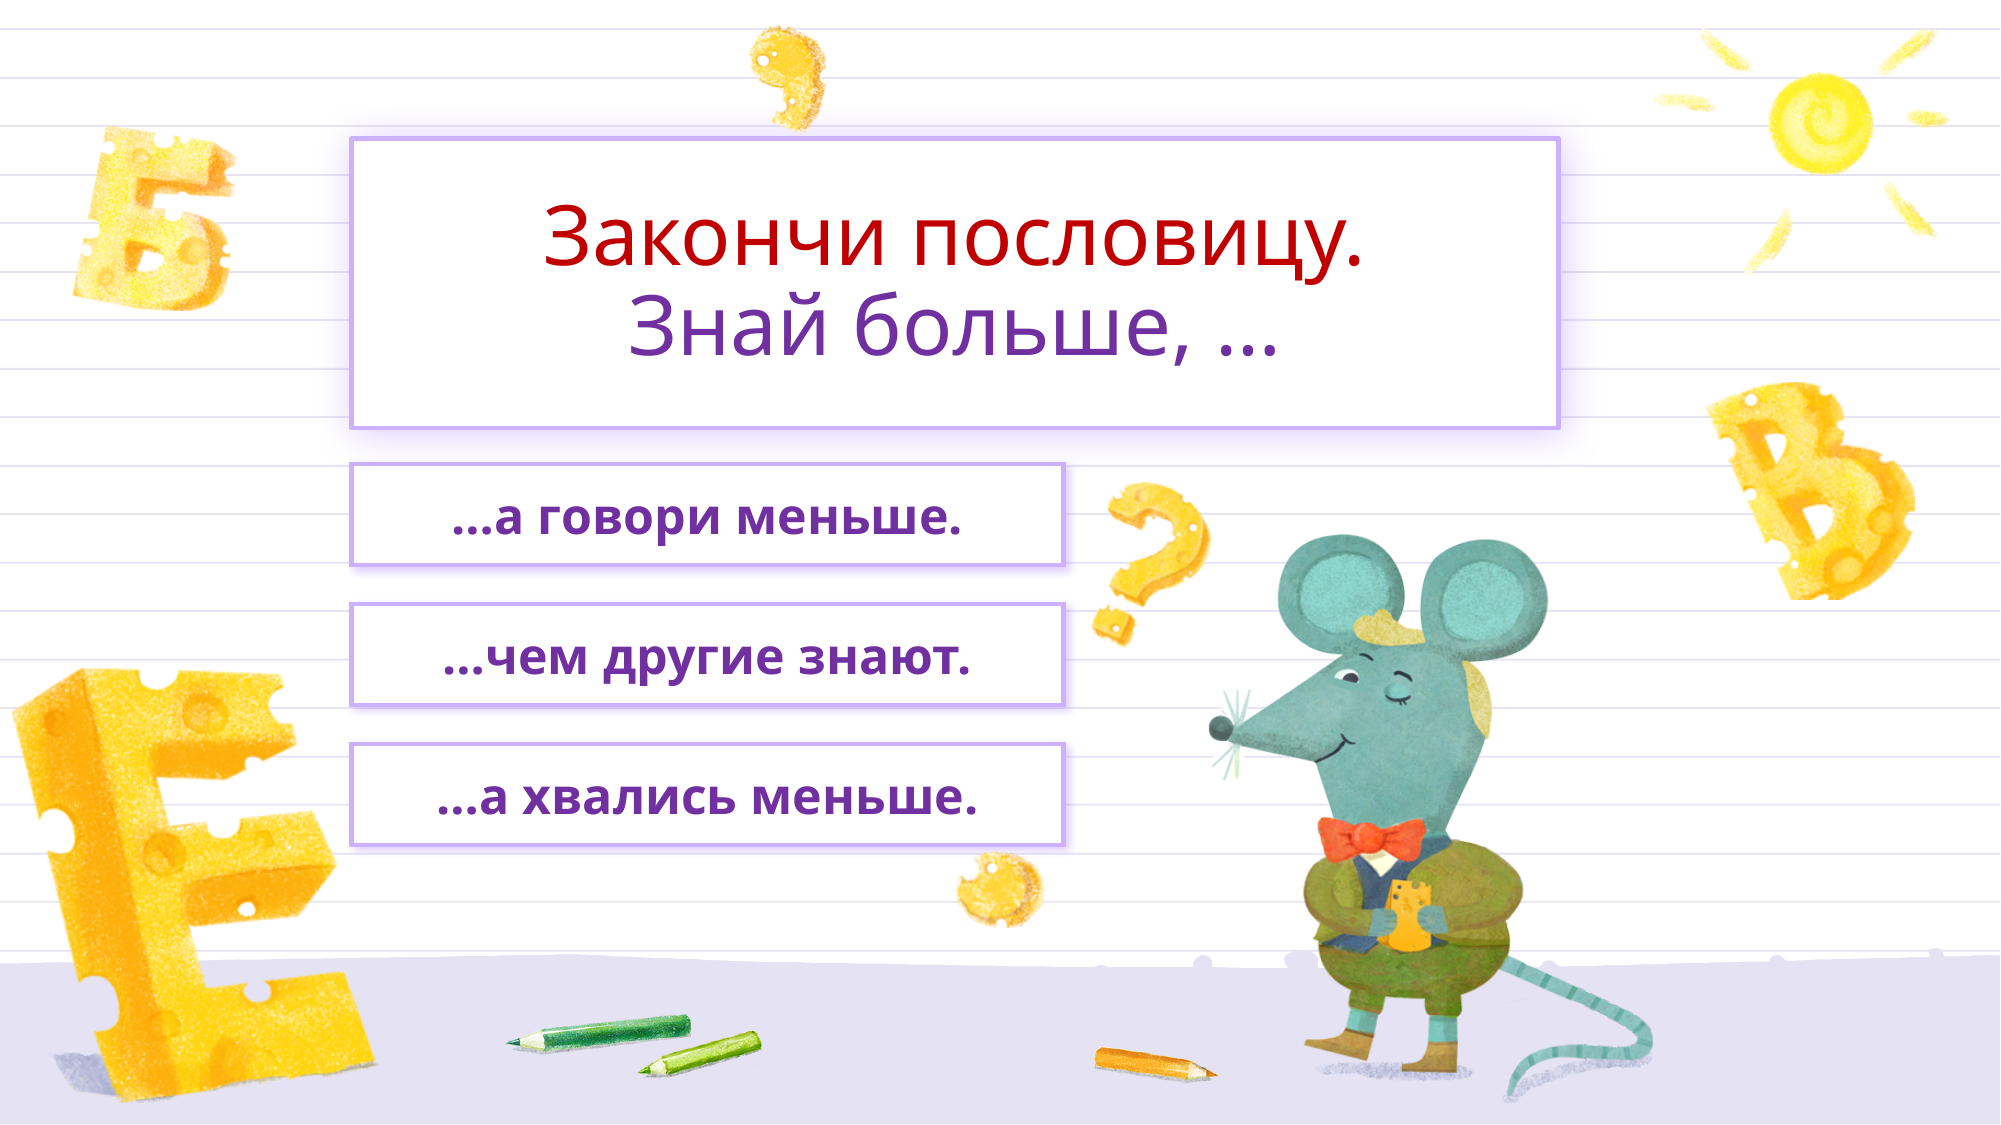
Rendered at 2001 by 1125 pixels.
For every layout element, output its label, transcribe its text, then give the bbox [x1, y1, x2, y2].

picture [748, 25, 826, 133]
title Закончи пословицу. Знай больше, … [348, 135, 1561, 431]
picture [1653, 25, 1950, 275]
picture [12, 668, 380, 1104]
picture [505, 482, 1654, 1107]
picture [1705, 382, 1915, 600]
text_box …а хвались меньше. [380, 743, 1065, 846]
text_box …чем другие знают. [351, 603, 1065, 706]
text_box …а говори меньше. [351, 463, 1065, 566]
picture [955, 850, 1045, 928]
picture [72, 125, 237, 311]
